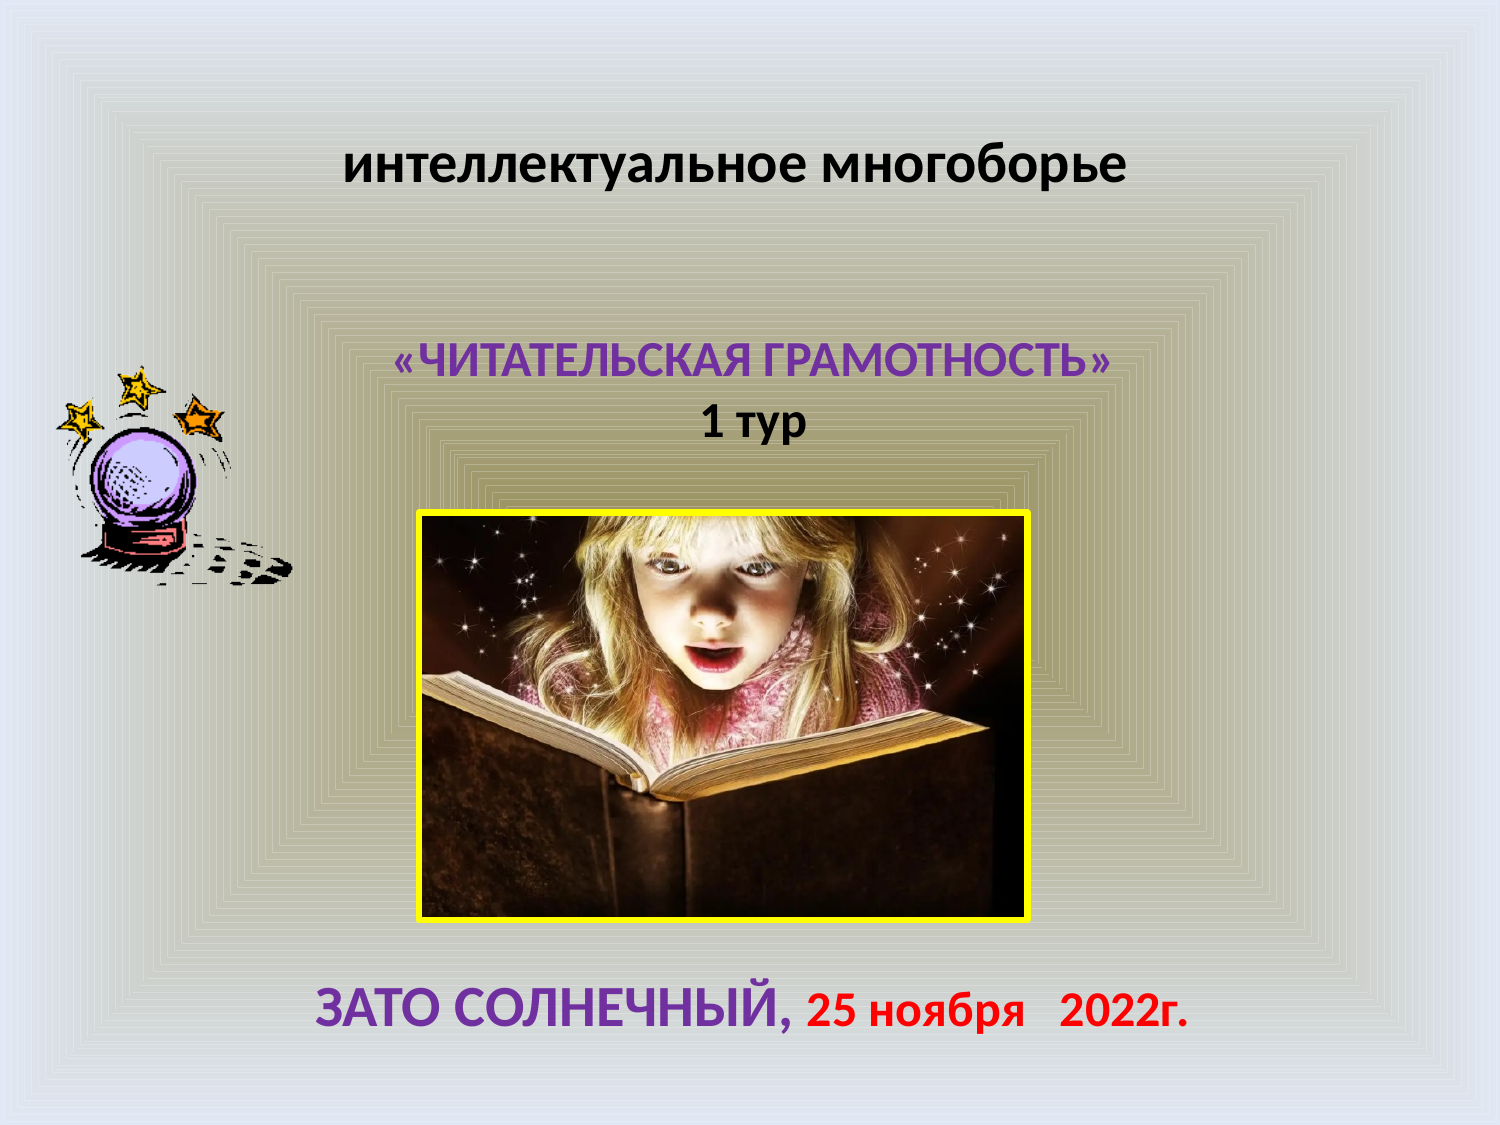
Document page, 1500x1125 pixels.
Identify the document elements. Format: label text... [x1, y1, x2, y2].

text_box ЗАТО СОЛНЕЧНЫЙ, 25 ноября 2022г. [234, 960, 1289, 1046]
picture [52, 361, 300, 600]
picture [421, 515, 1025, 918]
text_box интеллектуальное многоборье [301, 117, 1235, 202]
title «ЧИТАТЕЛЬСКАЯ ГРАМОТНОСТЬ» 1 тур [112, 257, 1395, 516]
